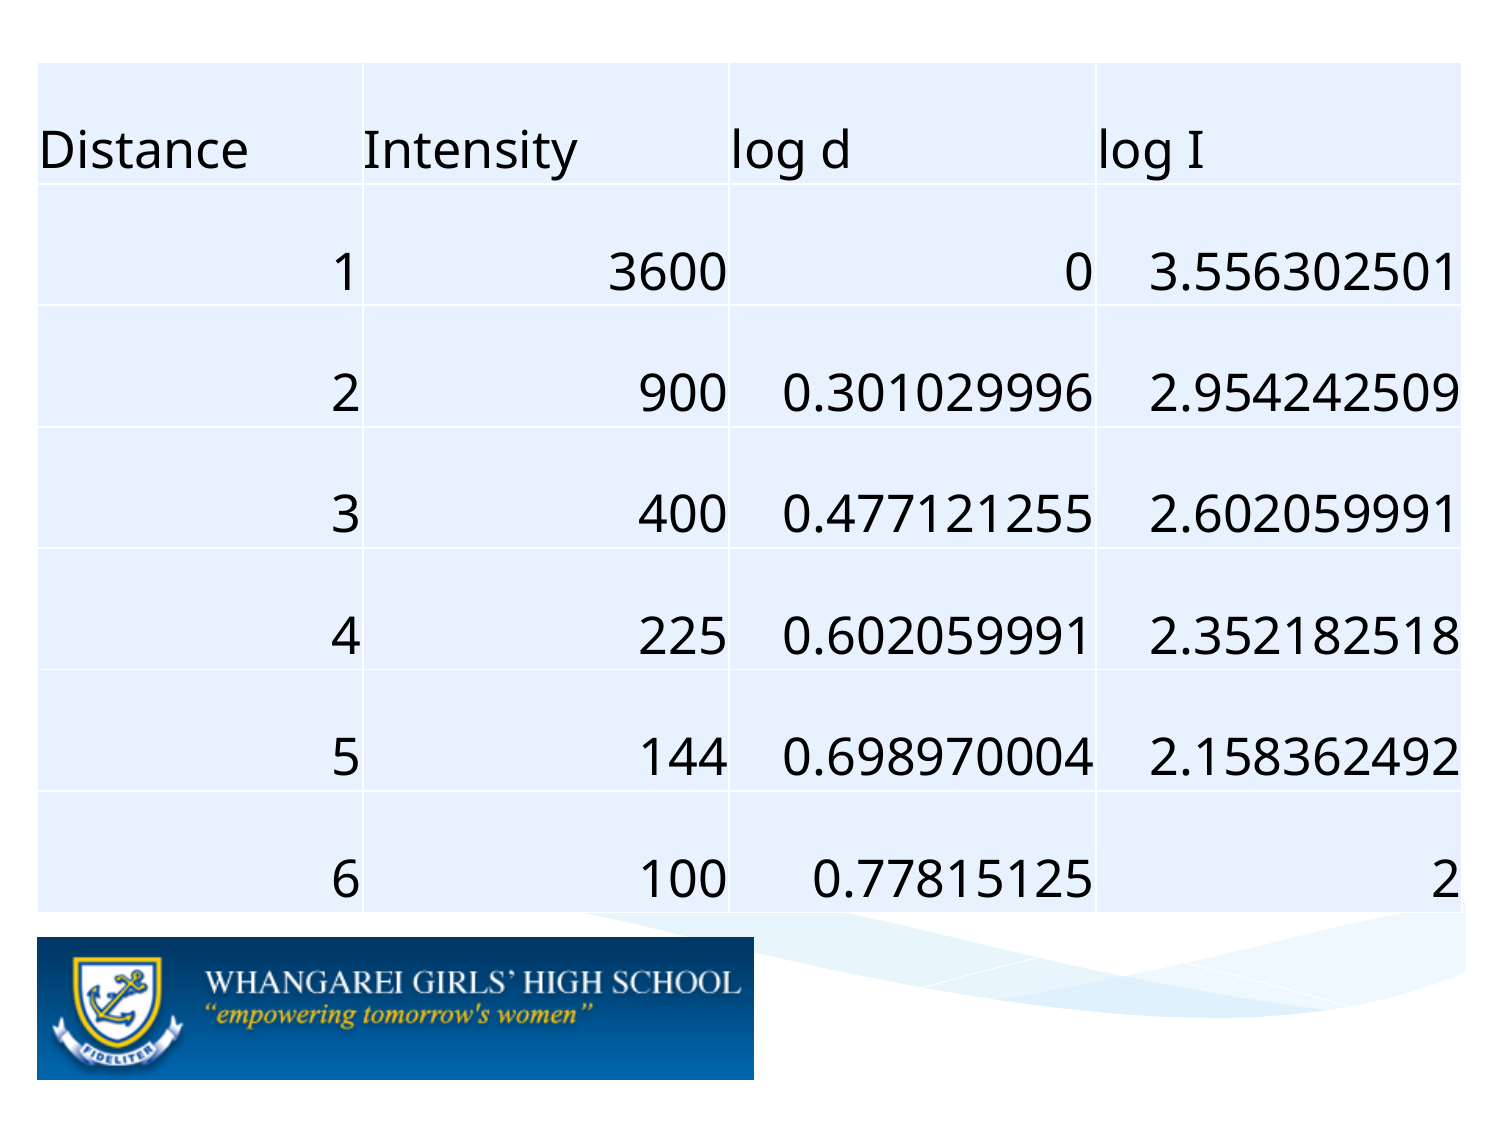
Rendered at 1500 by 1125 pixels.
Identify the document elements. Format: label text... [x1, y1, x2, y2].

table_cell 400 [364, 428, 728, 547]
table_header Distance [38, 63, 362, 183]
table_cell 1 [38, 185, 362, 304]
table_cell 0.477121255 [730, 428, 1095, 547]
table_cell 2 [1097, 792, 1461, 912]
table_cell 0 [730, 185, 1095, 304]
table_cell 5 [38, 670, 362, 790]
table_cell 100 [364, 792, 728, 912]
table_cell 6 [38, 792, 362, 912]
table_cell 3600 [364, 185, 728, 304]
table_cell 144 [364, 670, 728, 790]
table_cell 225 [364, 549, 728, 669]
table_cell 0.698970004 [730, 670, 1095, 790]
table_cell 3 [38, 428, 362, 547]
table_header Intensity [364, 63, 728, 183]
table_cell 2.602059991 [1097, 428, 1461, 547]
table_header log d [730, 63, 1095, 183]
table_cell 2.352182518 [1097, 549, 1461, 669]
picture [37, 937, 754, 1080]
table_cell 2.158362492 [1097, 670, 1461, 790]
table_cell 3.556302501 [1097, 185, 1461, 304]
table_cell 4 [38, 549, 362, 669]
table_cell 2 [38, 306, 362, 426]
table_cell 2.954242509 [1097, 306, 1461, 426]
table_header log I [1097, 63, 1461, 183]
table_cell 0.602059991 [730, 549, 1095, 669]
table_cell 900 [364, 306, 728, 426]
table_cell 0.301029996 [730, 306, 1095, 426]
table_cell 0.77815125 [730, 792, 1095, 912]
